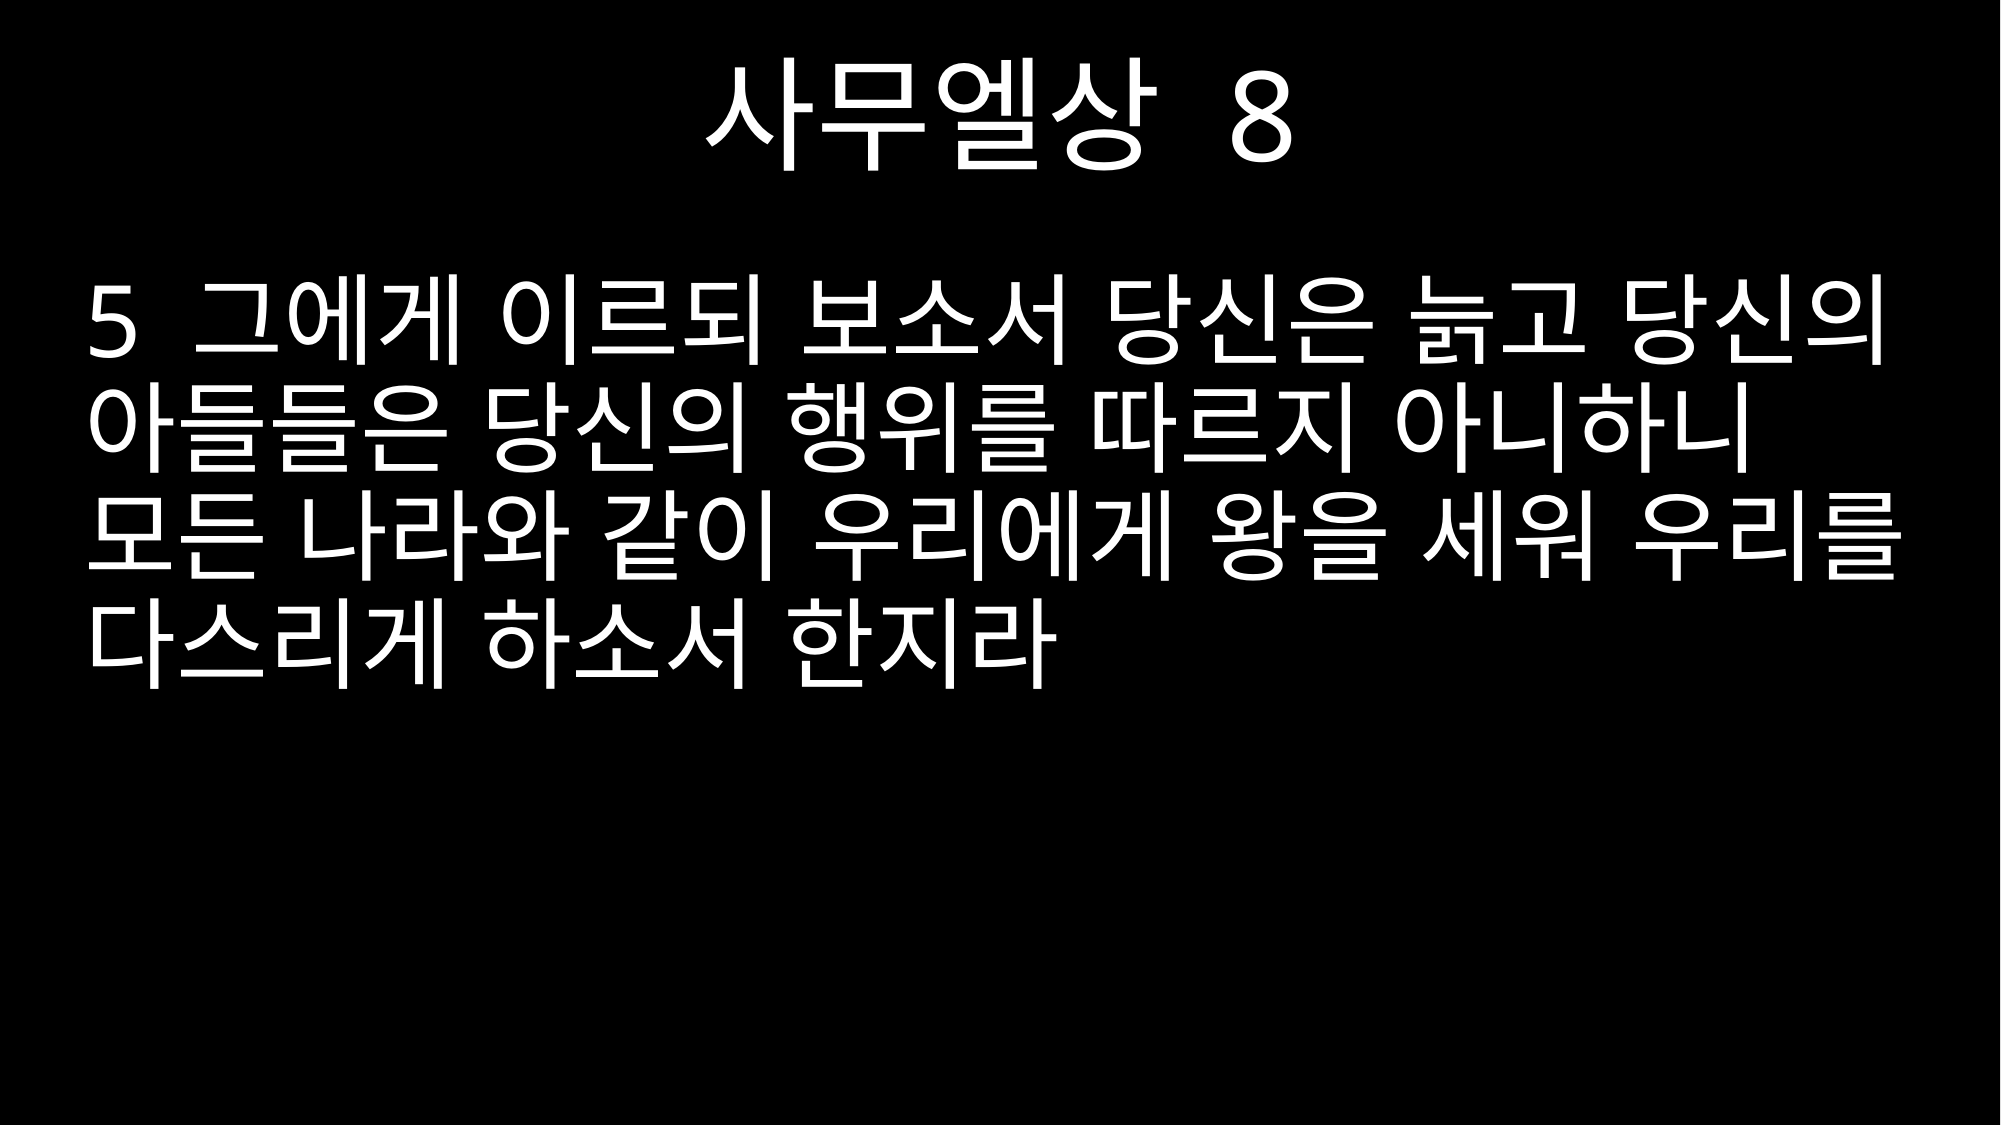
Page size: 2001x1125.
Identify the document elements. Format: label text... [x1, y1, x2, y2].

list 5 그에게 이르되 보소서 당신은 늙고 당신의 아들들은 당신의 행위를 따르지 아니하니 모든 나라와 같이 우리에게 왕을 세워 우리를 다스리게 하소서 한지라 [69, 263, 1953, 423]
picture [0, 0, 2001, 1125]
footer 사무엘상 8 [0, 32, 2000, 192]
